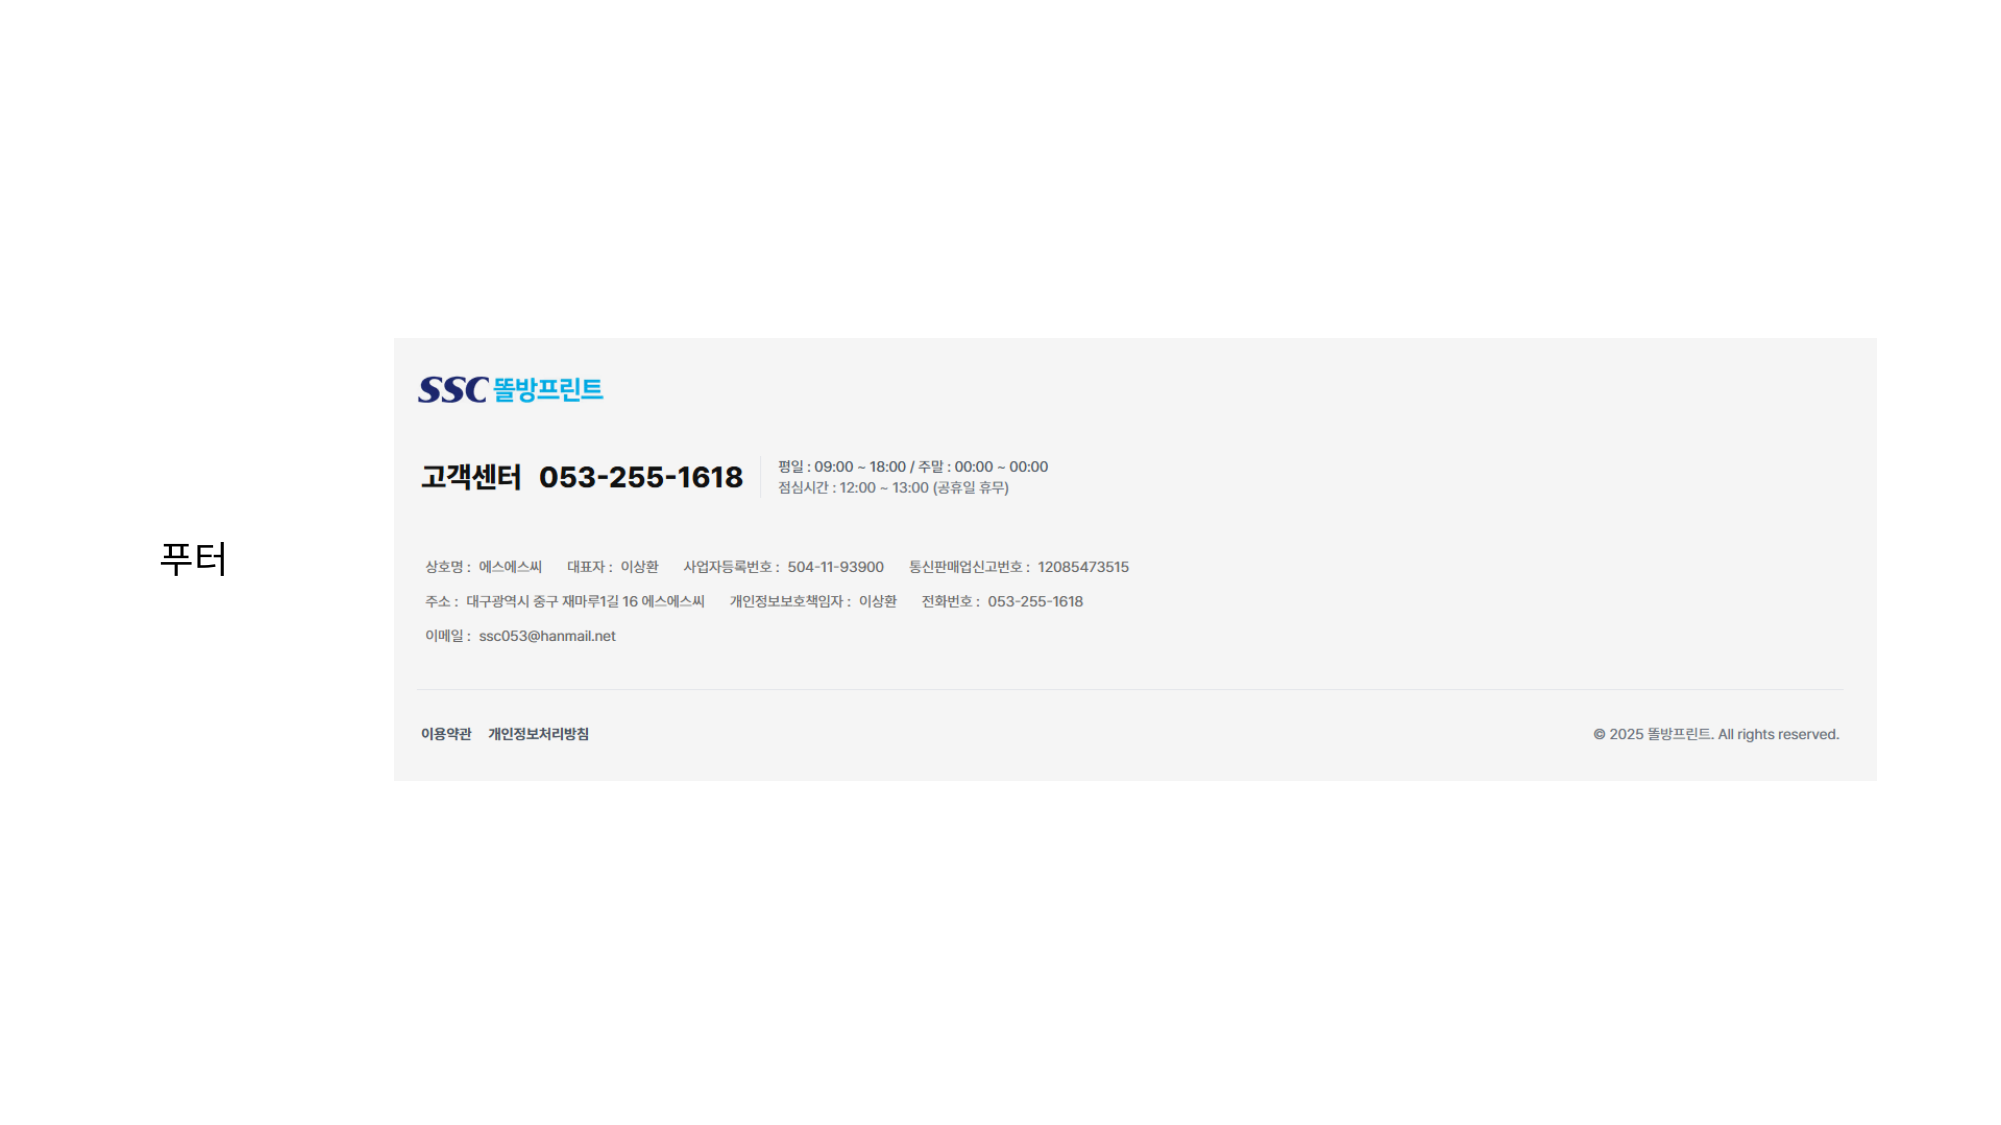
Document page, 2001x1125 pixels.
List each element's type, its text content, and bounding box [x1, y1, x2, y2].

picture [394, 338, 1877, 781]
text_box 푸터 [145, 529, 244, 589]
